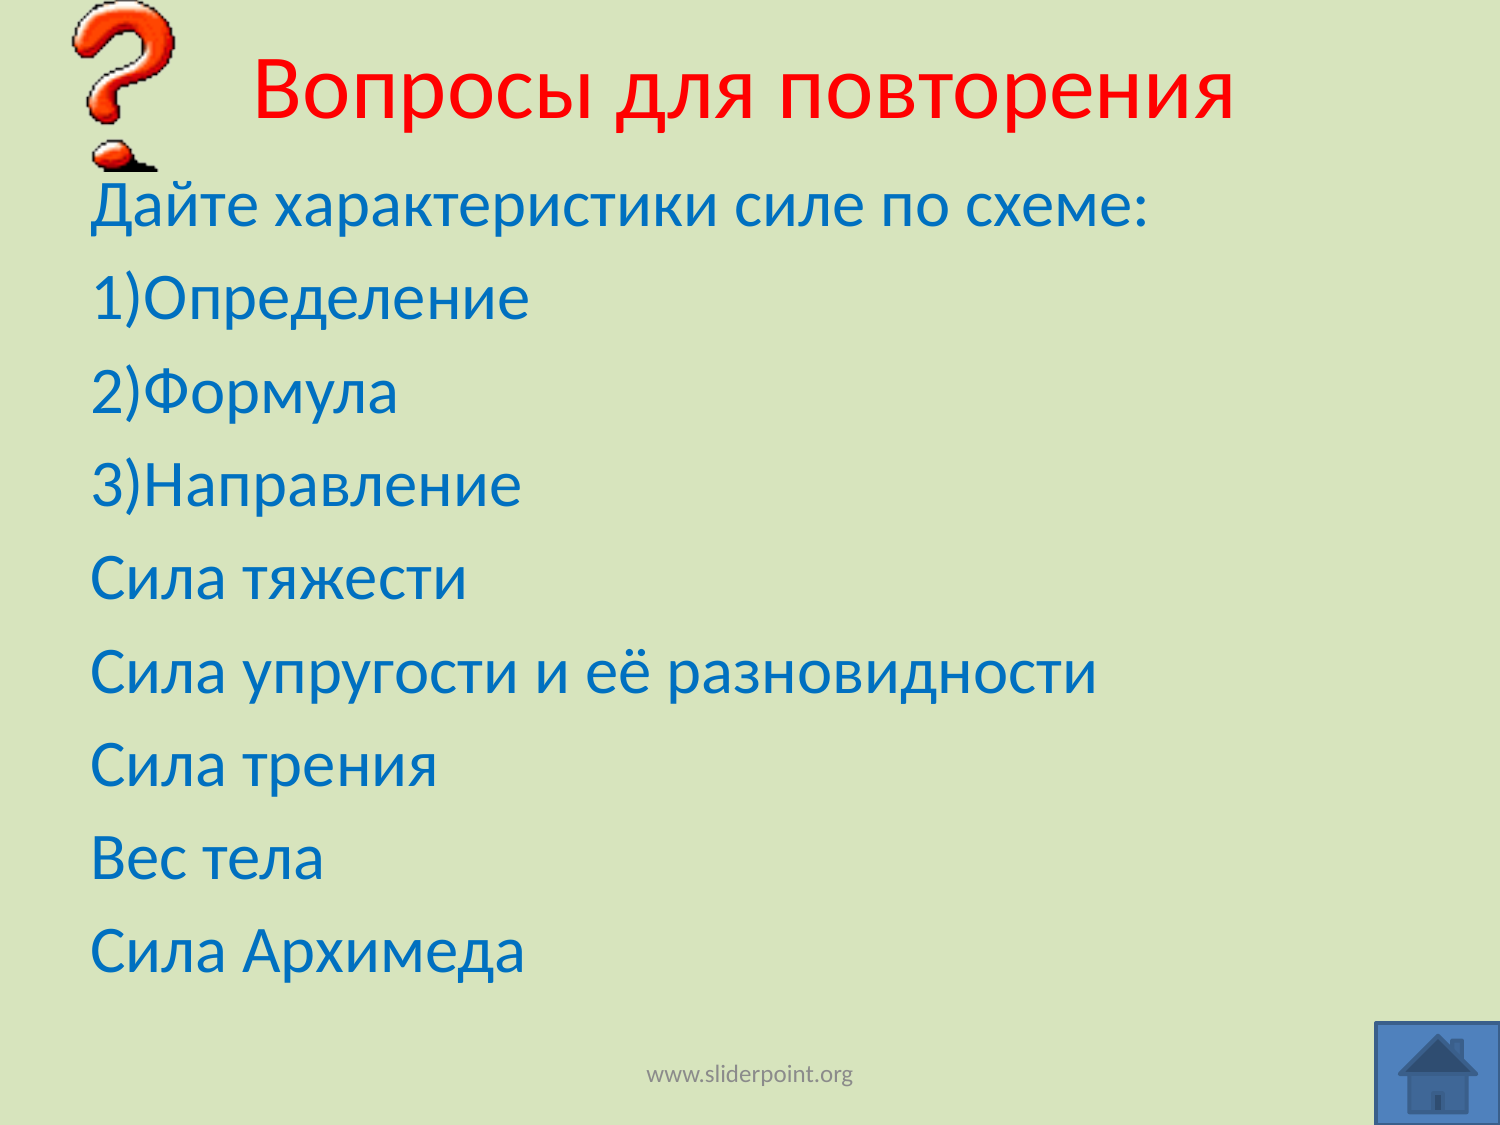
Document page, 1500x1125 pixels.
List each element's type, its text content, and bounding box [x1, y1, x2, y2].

picture [58, 0, 188, 172]
list Дайте характеристики силе по схеме: 1)Определение 2)Формула 3)Направление Сила тяжести Сила упругости и её разновидности Сила трения Вес тела Сила Архимеда [74, 152, 1426, 1091]
footer www.sliderpoint.org [512, 1042, 988, 1103]
text_box [1374, 1021, 1500, 1125]
title Вопросы для повторения [189, 0, 1421, 152]
